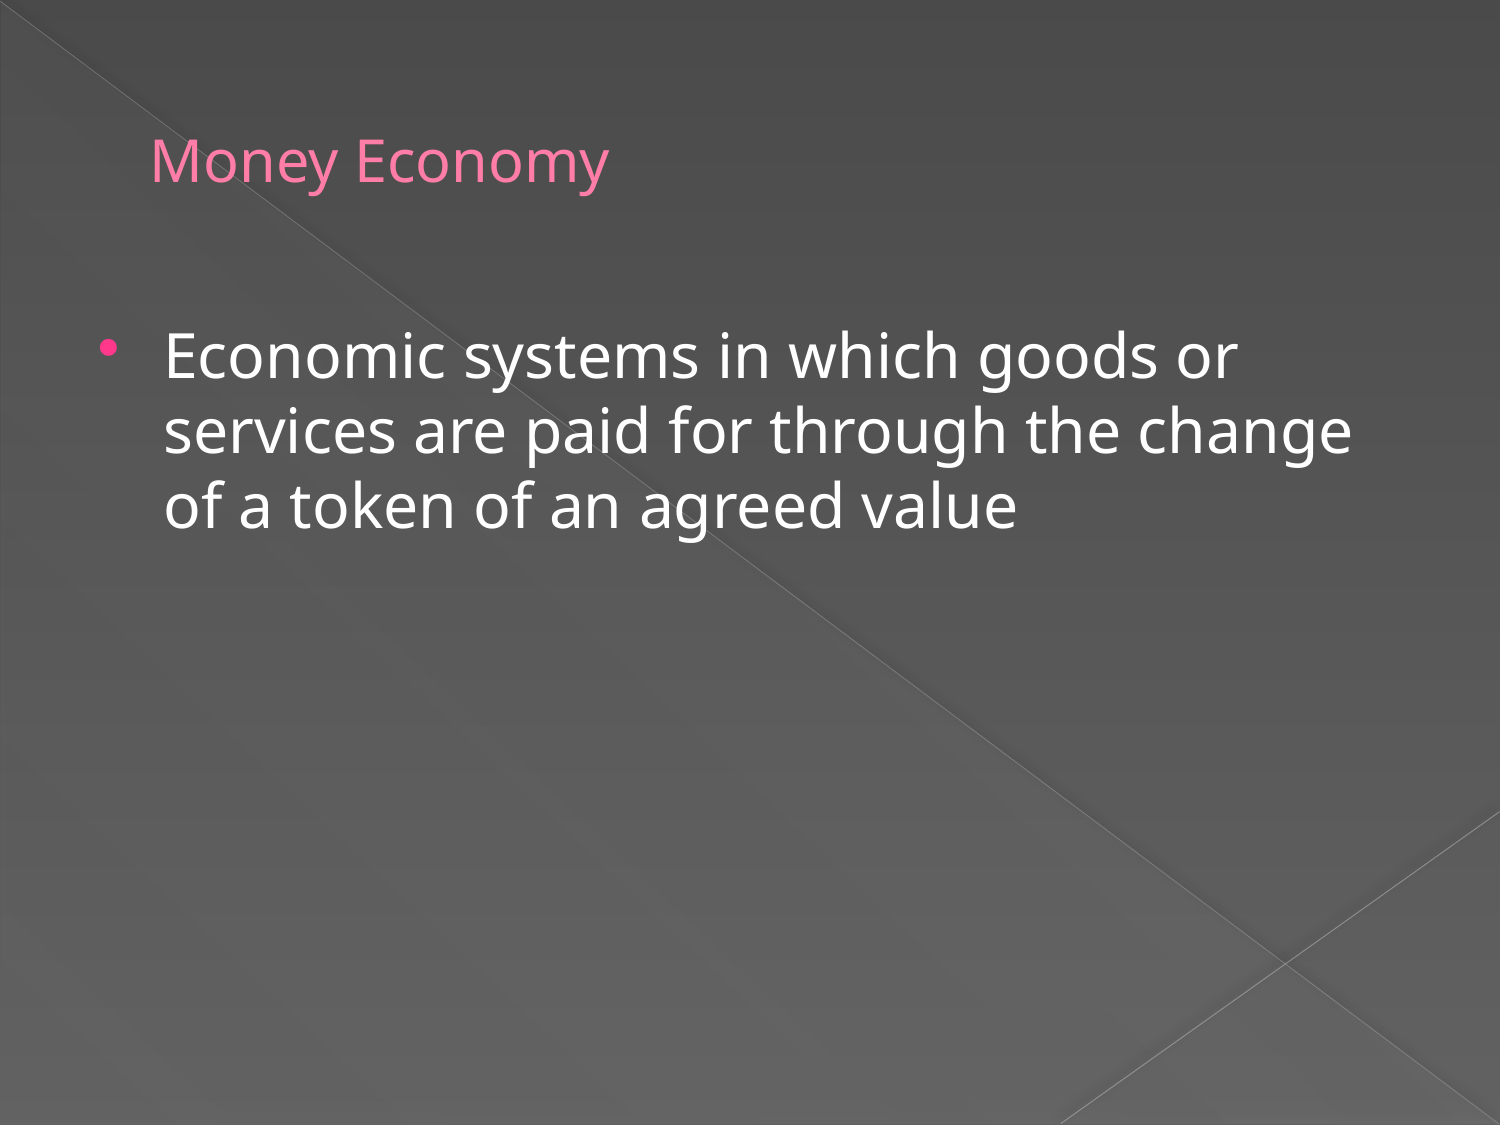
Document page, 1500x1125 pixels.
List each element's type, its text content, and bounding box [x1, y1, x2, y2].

list Economic systems in which goods or services are paid for through the change of a token of an agreed value [75, 308, 1425, 1059]
title Money Economy [75, 43, 1425, 274]
